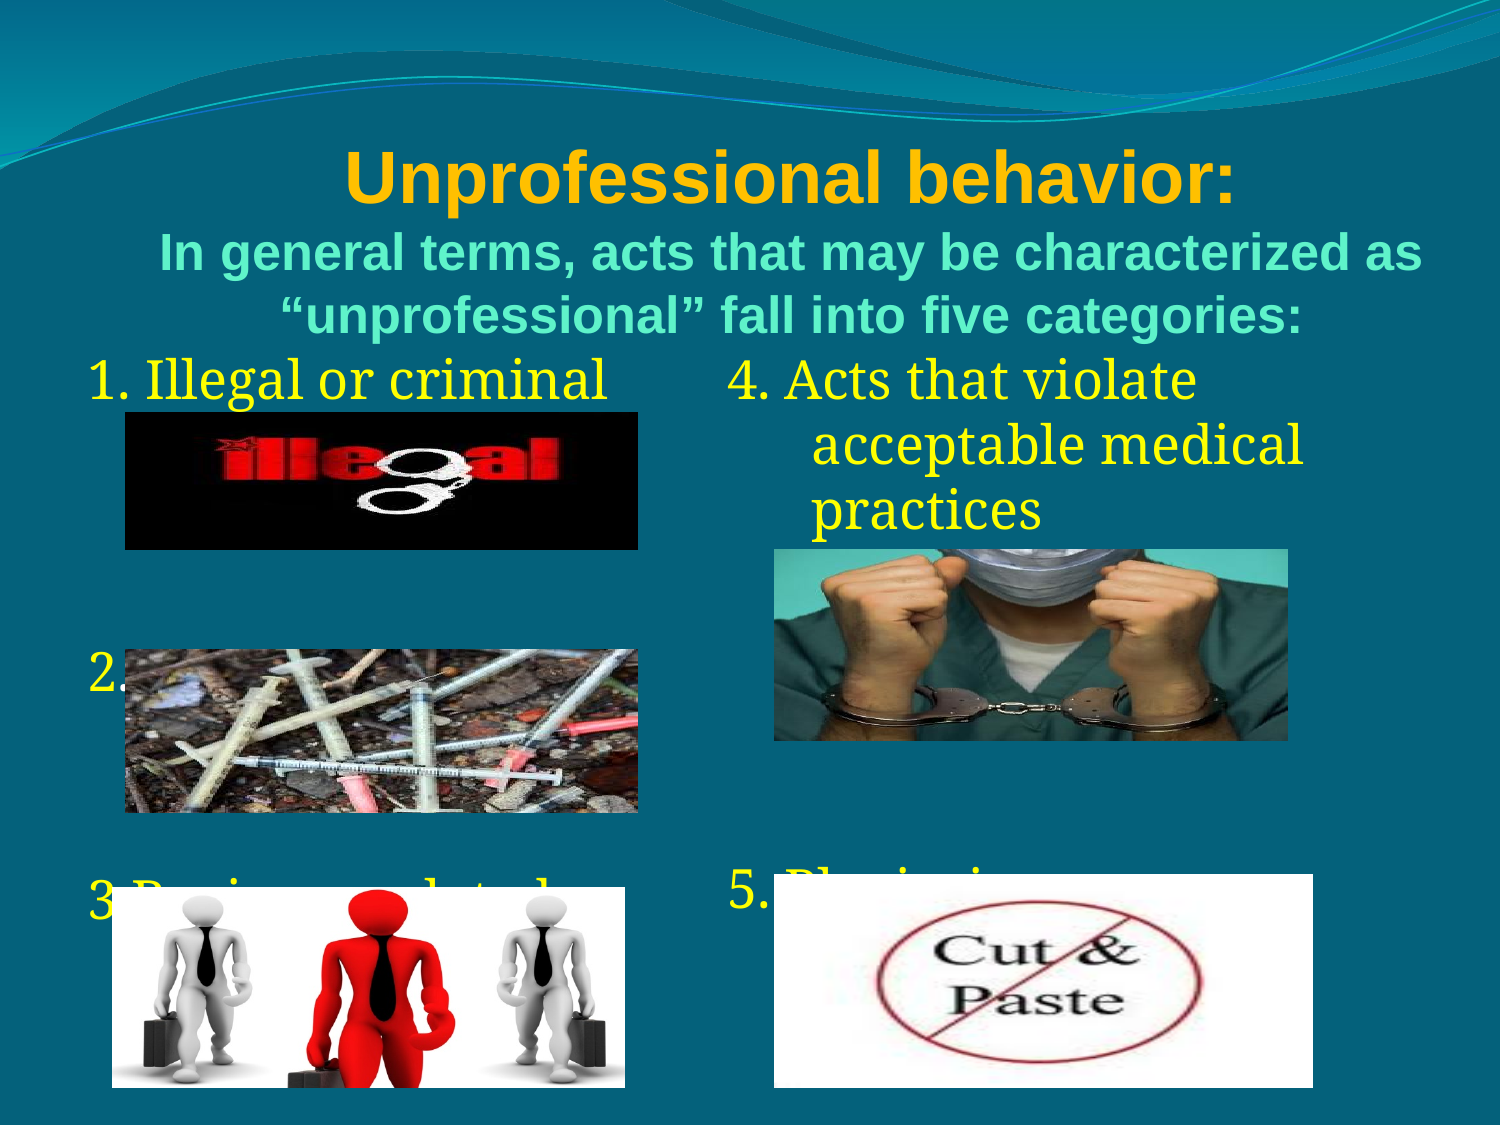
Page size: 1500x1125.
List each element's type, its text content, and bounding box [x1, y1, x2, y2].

picture [124, 650, 637, 812]
subtitle 1. Illegal or criminal acts 2. Immoral acts 3.Business related acts [87, 337, 675, 1088]
picture [112, 887, 624, 1087]
picture [775, 874, 1312, 1087]
title Unprofessional behavior: In general terms, acts that may be characterized as “unprofessional” fall into five categories: [87, 125, 1500, 400]
list 4. Acts that violate acceptable medical practices 5. Plagiarism [712, 337, 1500, 1100]
picture [775, 550, 1287, 740]
picture [126, 412, 637, 549]
